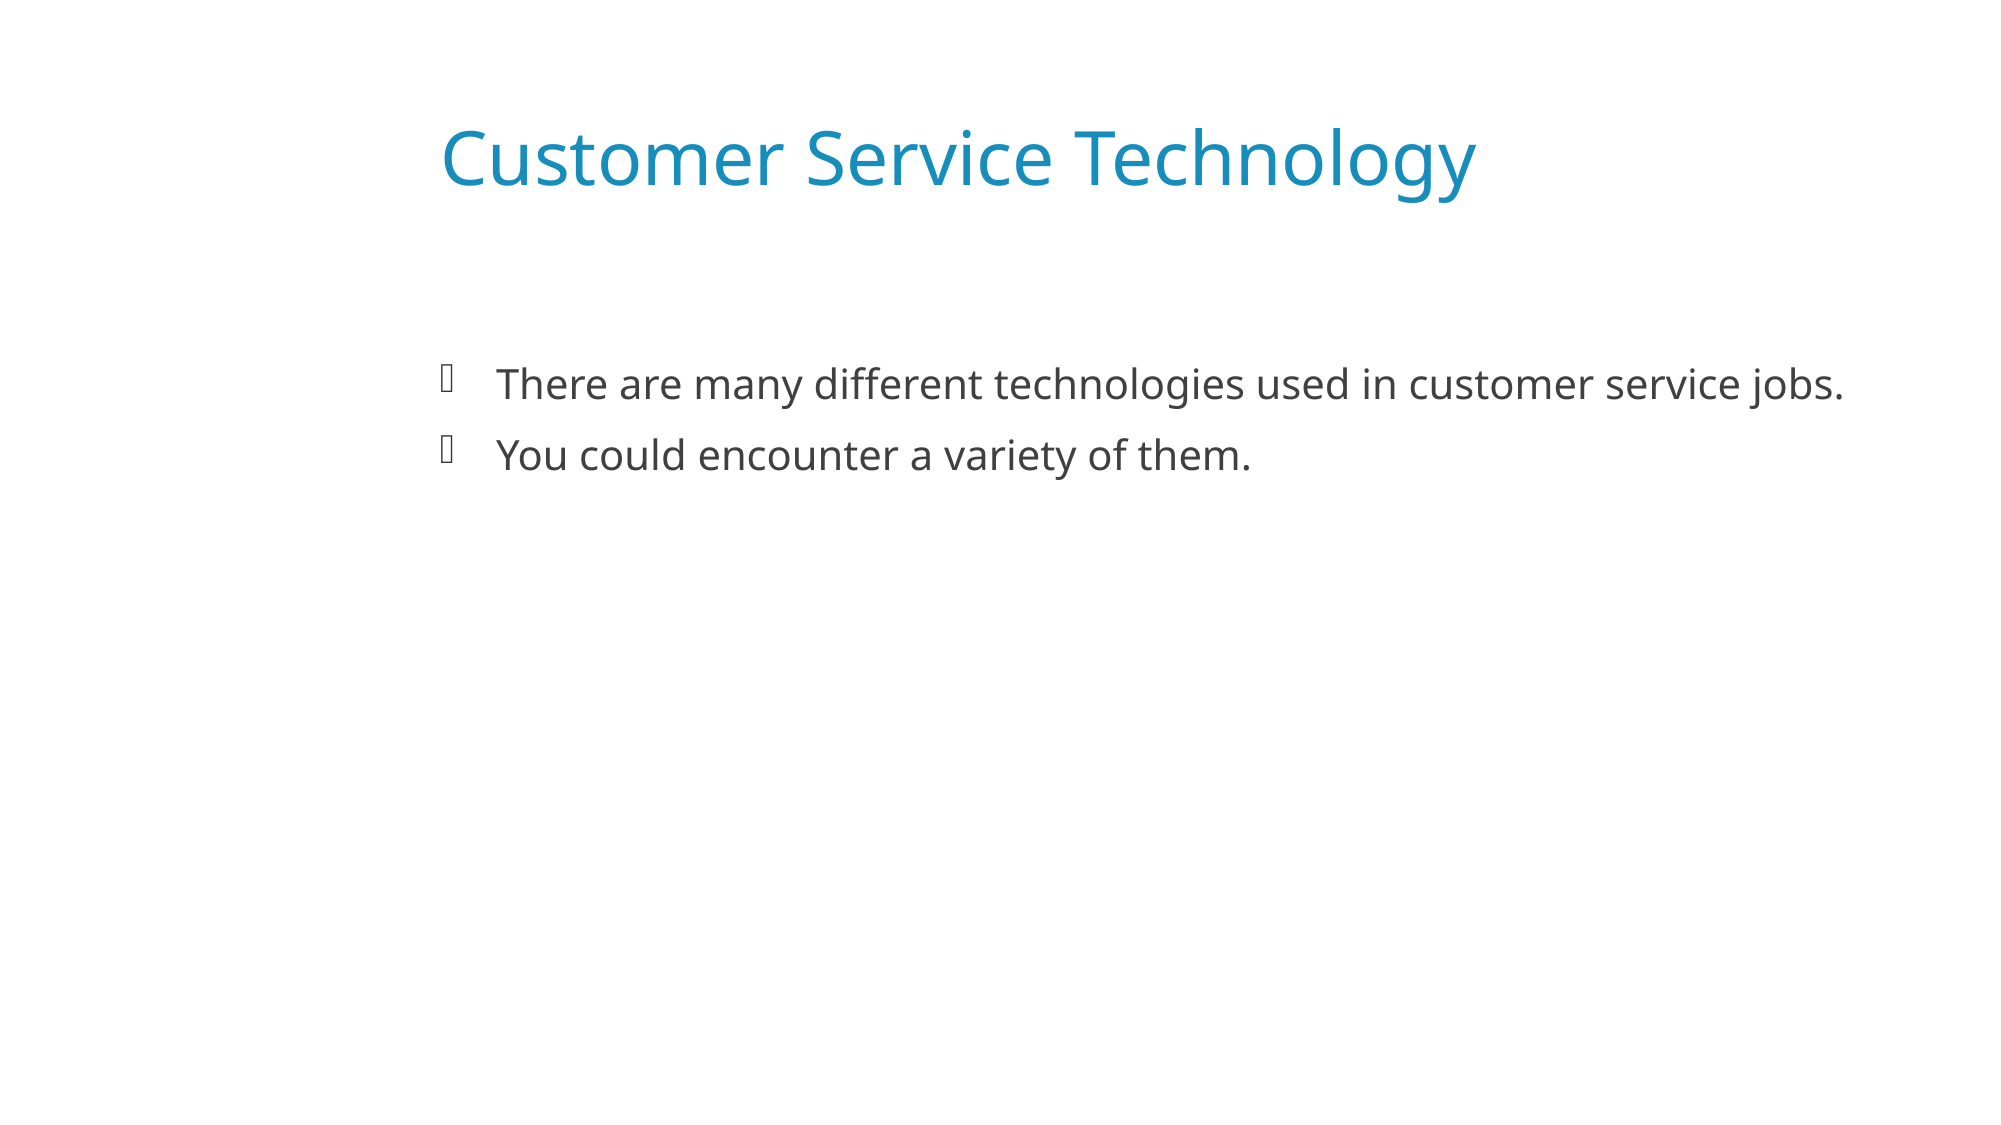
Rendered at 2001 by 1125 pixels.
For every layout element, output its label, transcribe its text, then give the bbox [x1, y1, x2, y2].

list There are many different technologies used in customer service jobs. You could encounter a variety of them. [424, 350, 1888, 1074]
title Customer Service Technology [425, 102, 1888, 313]
